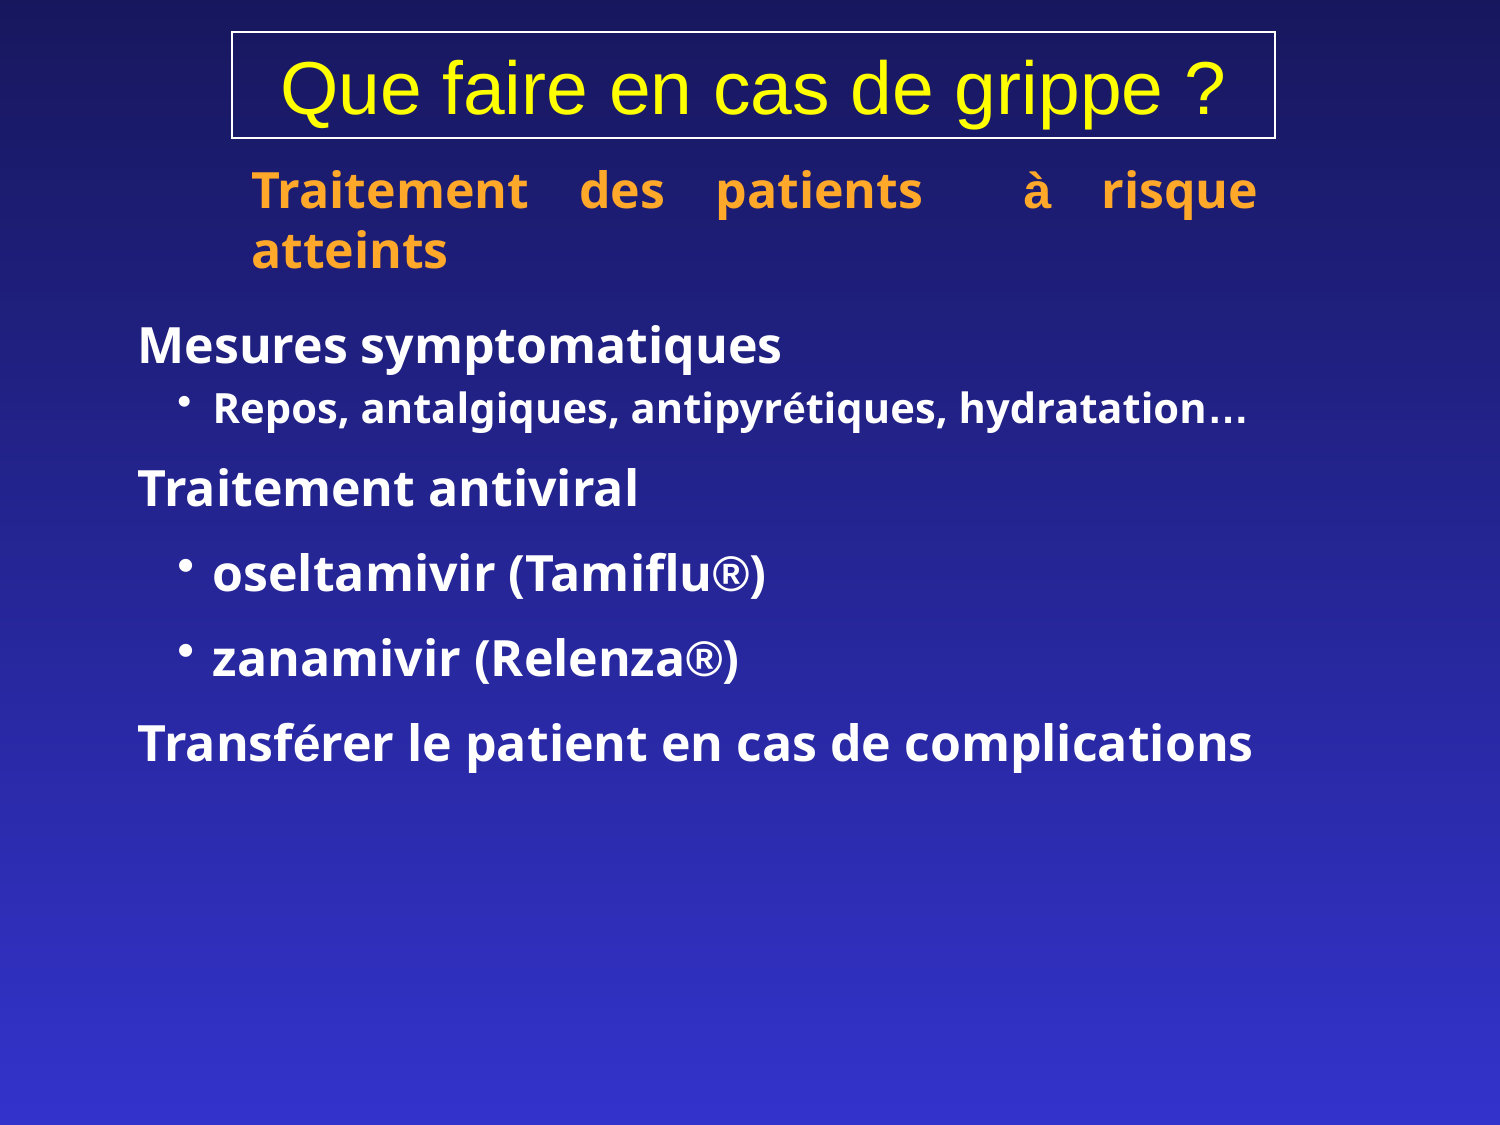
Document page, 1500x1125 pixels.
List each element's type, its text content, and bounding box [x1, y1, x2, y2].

title Que faire en cas de grippe ? [231, 31, 1276, 139]
text_box Mesures symptomatiques Repos, antalgiques, antipyrétiques, hydratation… Traitement antiviral oseltamivir (Tamiflu®) zanamivir (Relenza®) Transférer le patient en cas de complications [122, 306, 1385, 780]
text_box Traitement des patients à risque atteints [236, 151, 1273, 287]
